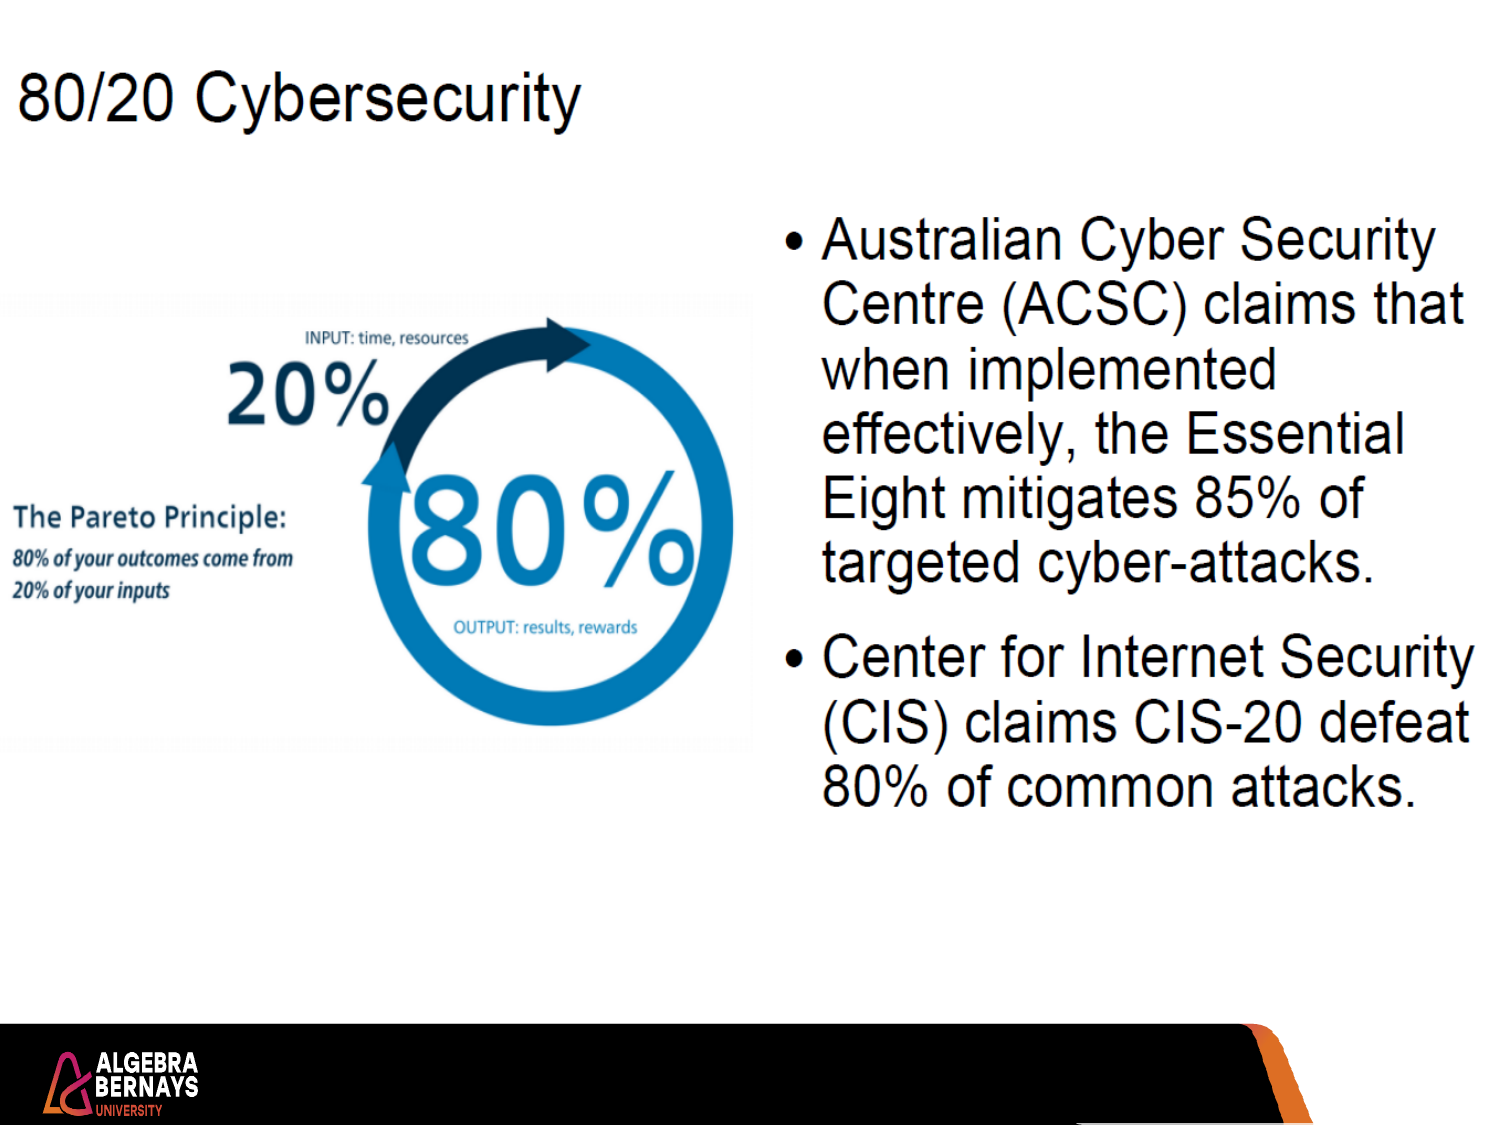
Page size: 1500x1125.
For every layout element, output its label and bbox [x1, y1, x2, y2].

picture [0, 51, 1499, 870]
picture [0, 1023, 1468, 1125]
